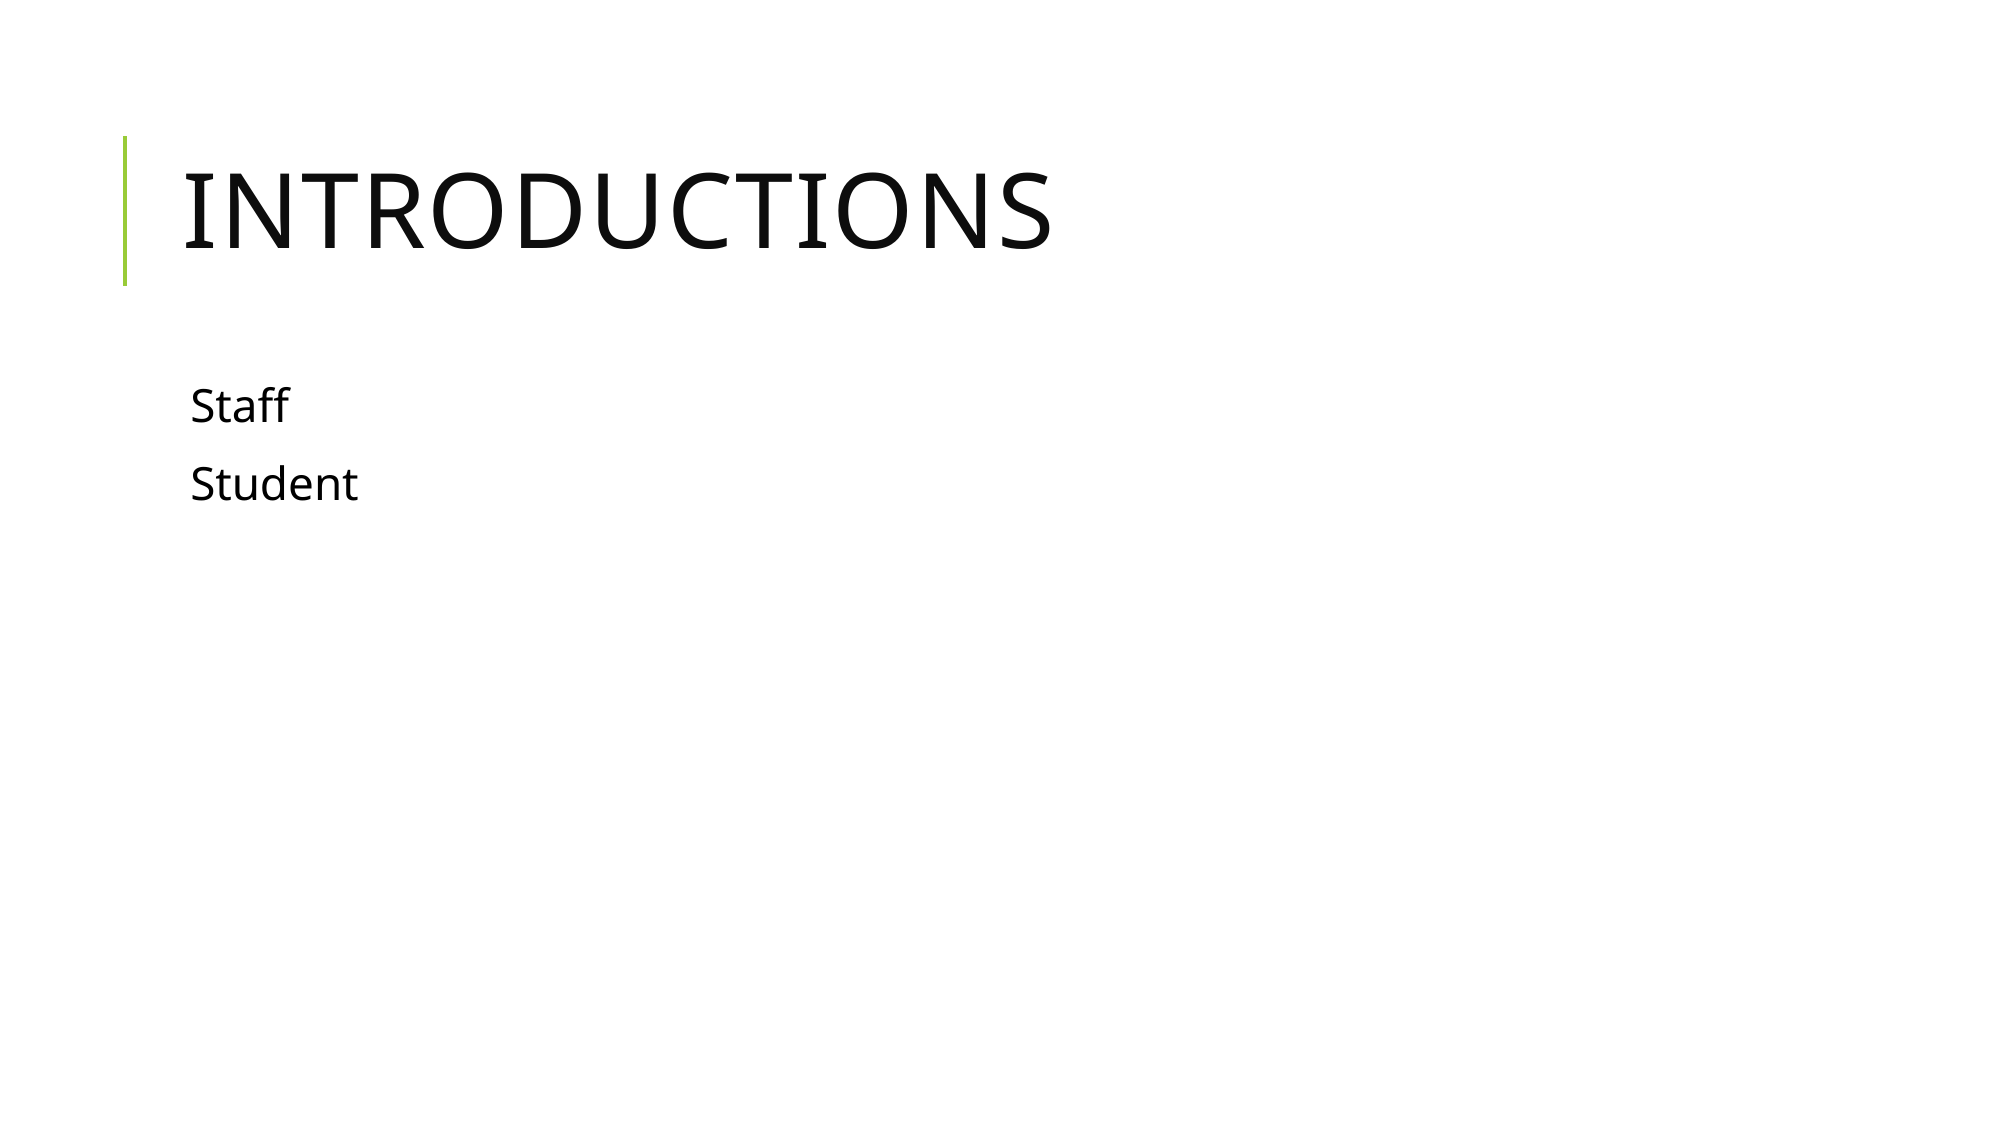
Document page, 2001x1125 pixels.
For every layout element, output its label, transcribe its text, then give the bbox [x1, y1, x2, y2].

title Introductions [168, 96, 1763, 342]
list Staff Student [168, 375, 1763, 1035]
